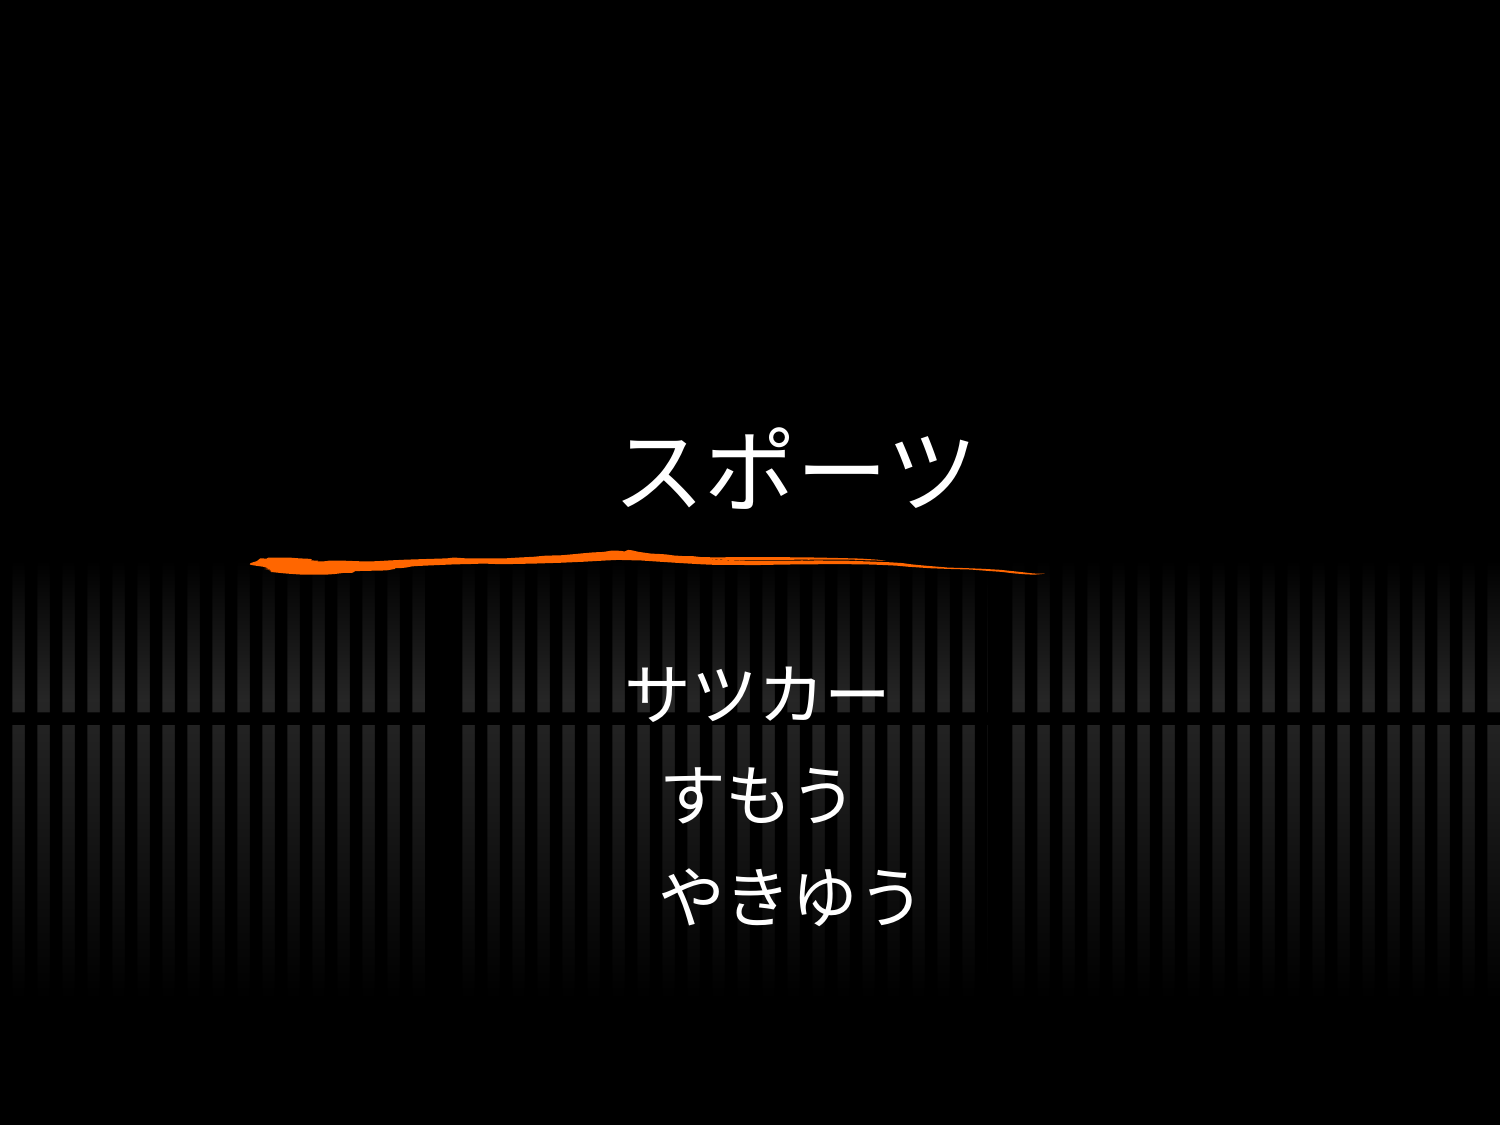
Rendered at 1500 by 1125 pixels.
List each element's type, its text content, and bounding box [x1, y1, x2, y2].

title スポーツ [74, 374, 1426, 563]
subtitle サツカー すもう やきゆう [224, 637, 1276, 926]
